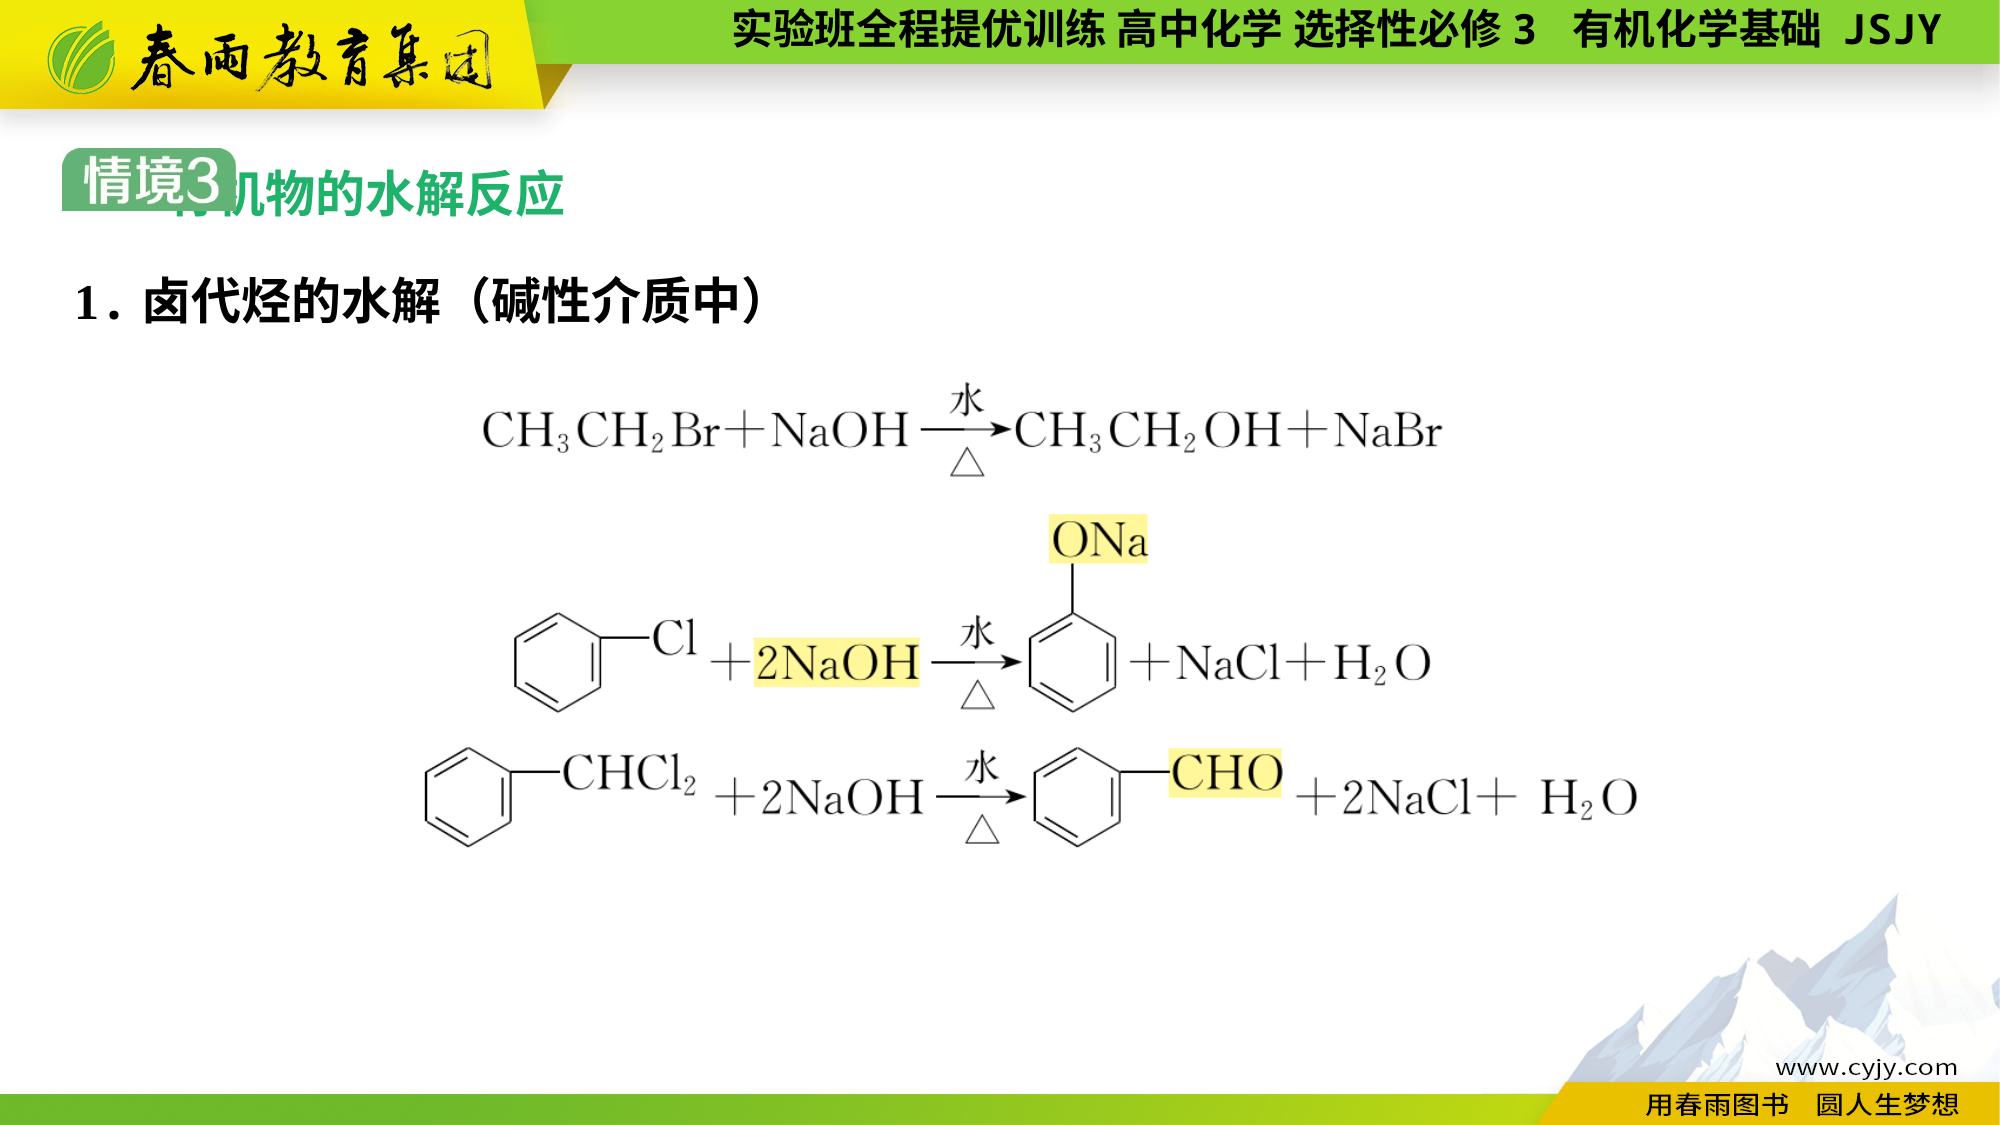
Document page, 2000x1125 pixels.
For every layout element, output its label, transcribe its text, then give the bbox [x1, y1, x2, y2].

list 有机物的水解反应 1.卤代烃的水解（碱性介质中） [59, 125, 1944, 328]
picture [0, 0, 2000, 1125]
